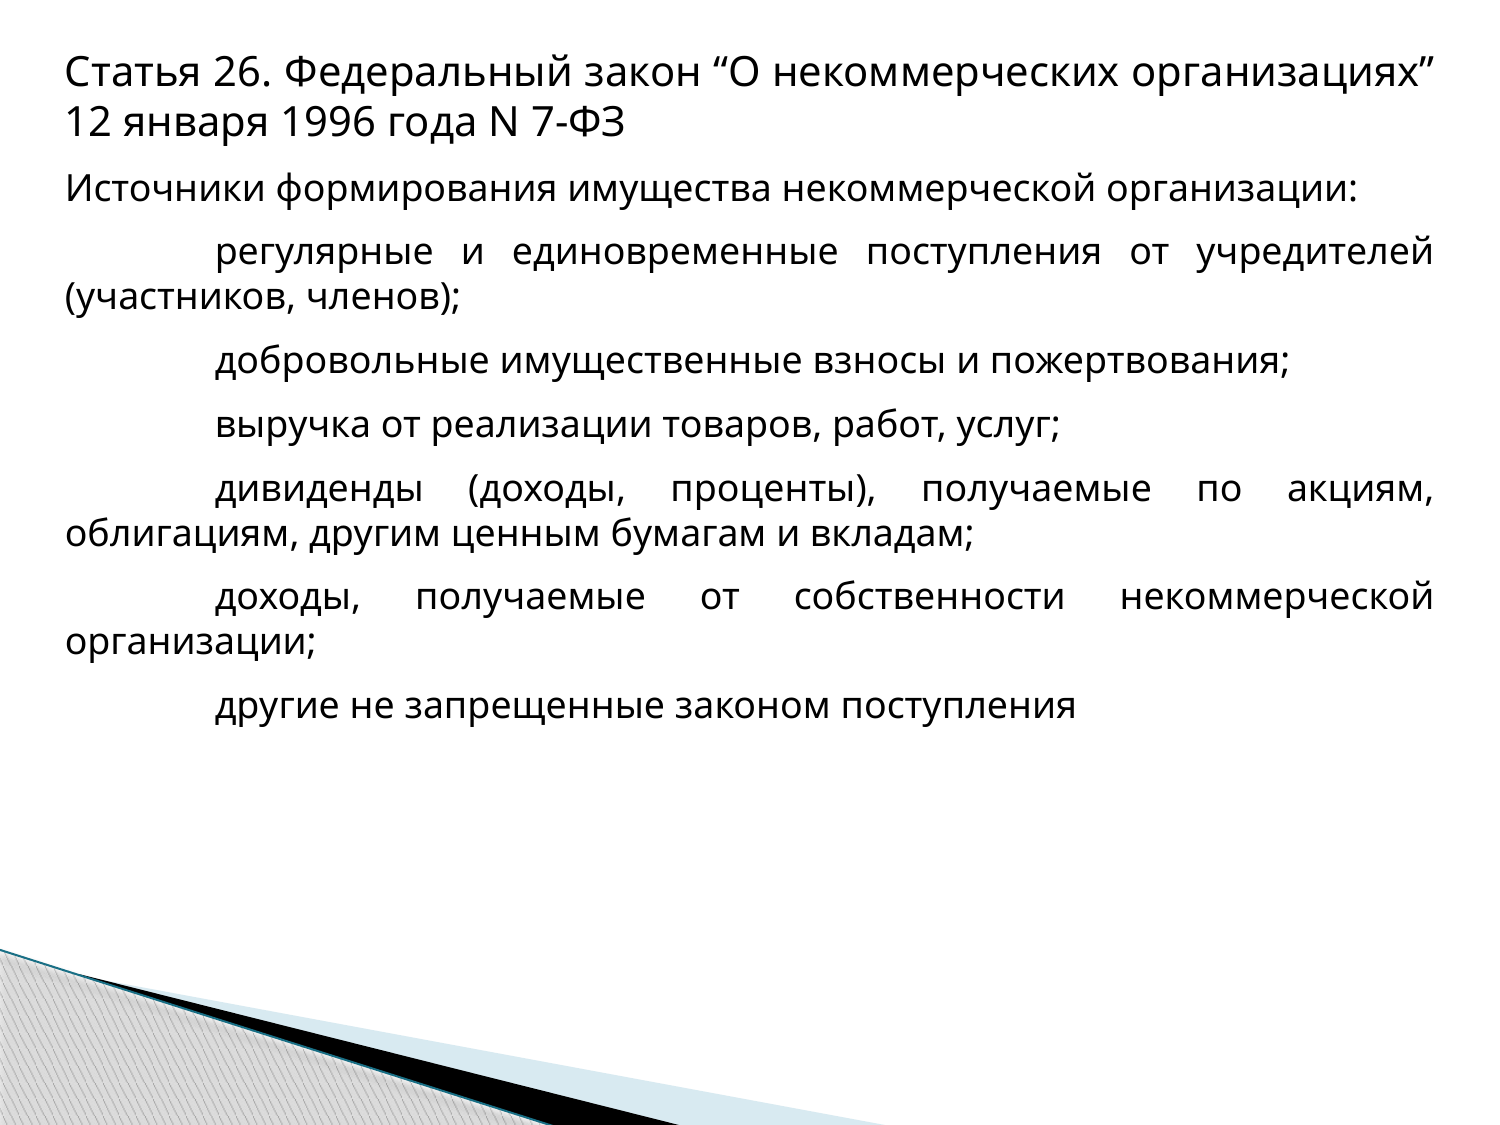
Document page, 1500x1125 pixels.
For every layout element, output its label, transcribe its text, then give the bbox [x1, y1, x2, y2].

text_box Cтатья 26. Федеральный закон “О некоммерческих организациях” 12 января 1996 года N 7-ФЗ Источники формирования имущества некоммерческой организации: регулярные и единовременные поступления от учредителей (участников, членов); добровольные имущественные взносы и пожертвования; выручка от реализации товаров, работ, услуг; дивиденды (доходы, проценты), получаемые по акциям, облигациям, другим ценным бумагам и вкладам; доходы, получаемые от собственности некоммерческой организации; другие не запрещенные законом поступления [50, 37, 1450, 798]
